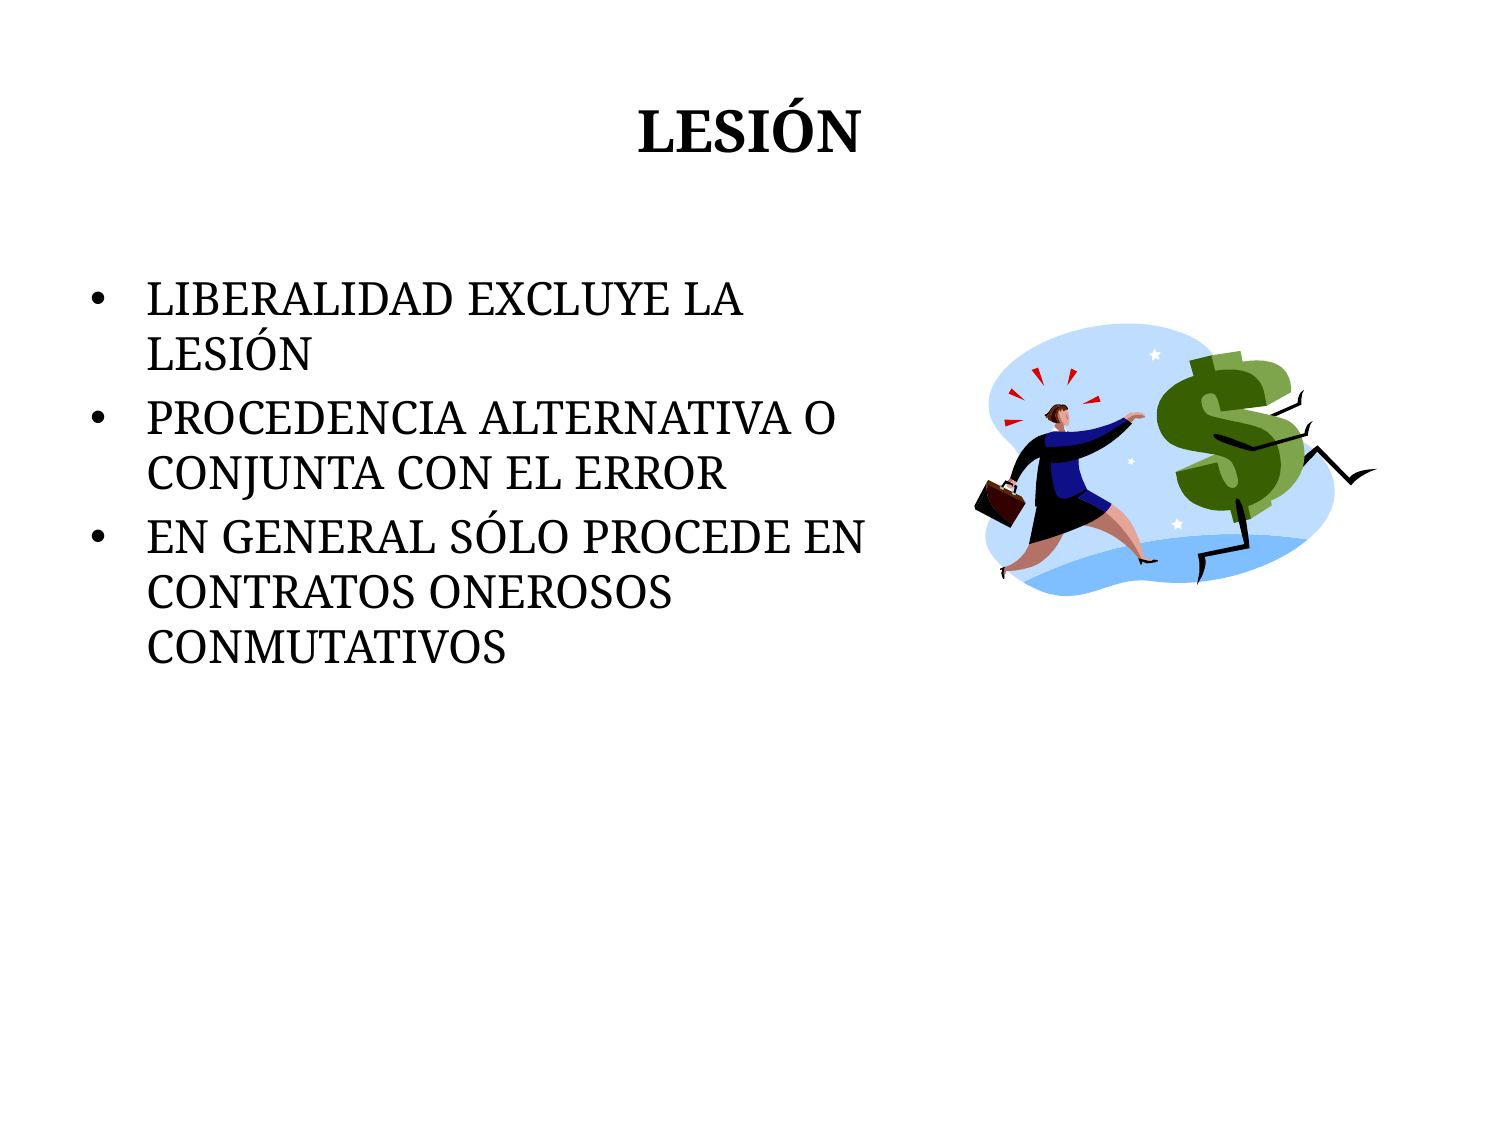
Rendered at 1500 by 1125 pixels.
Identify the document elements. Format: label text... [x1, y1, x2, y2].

picture [974, 322, 1378, 599]
title LESIÓN [75, 45, 1425, 213]
list LIBERALIDAD EXCLUYE LA LESIÓN PROCEDENCIA ALTERNATIVA O CONJUNTA CON EL ERROR EN GENERAL SÓLO PROCEDE EN CONTRATOS ONEROSOS CONMUTATIVOS [75, 262, 928, 1005]
